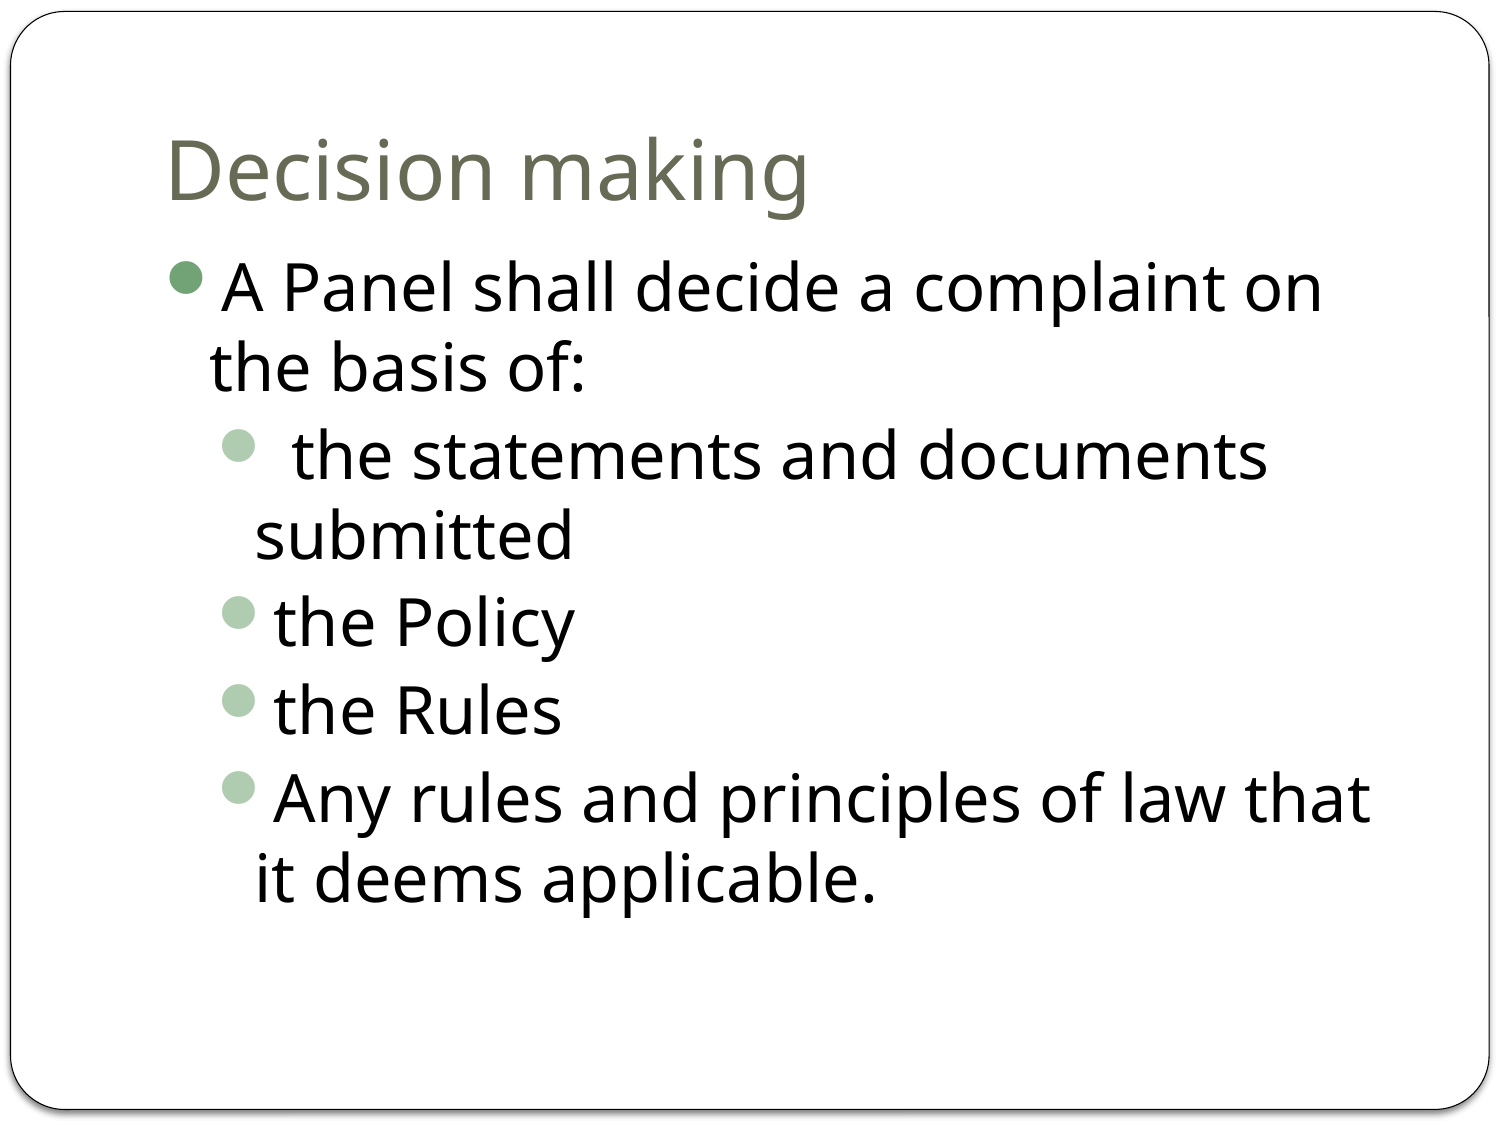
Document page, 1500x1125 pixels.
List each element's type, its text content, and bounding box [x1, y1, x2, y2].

title Decision making [150, 45, 1425, 233]
list A Panel shall decide a complaint on the basis of: the statements and documents submitted the Policy the Rules Any rules and principles of law that it deems applicable. [150, 237, 1425, 988]
